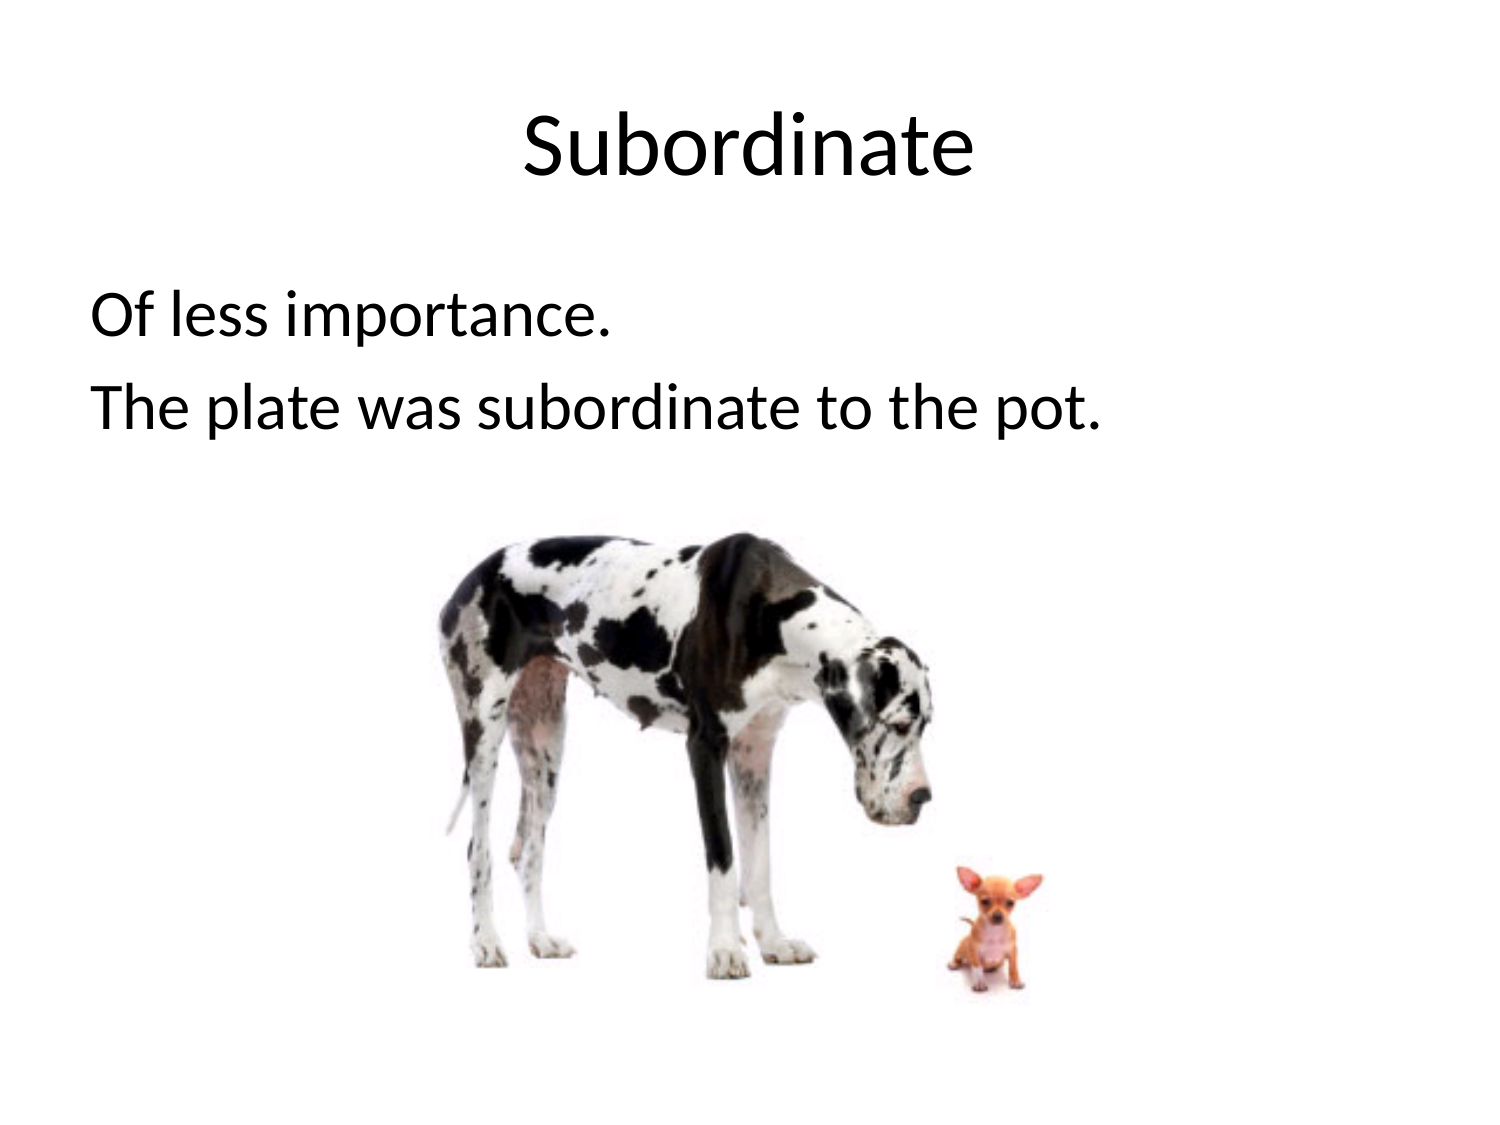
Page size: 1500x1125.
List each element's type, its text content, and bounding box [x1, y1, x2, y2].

list Of less importance. The plate was subordinate to the pot. [75, 262, 1425, 1005]
title Subordinate [75, 45, 1425, 233]
picture [412, 499, 1069, 1039]
